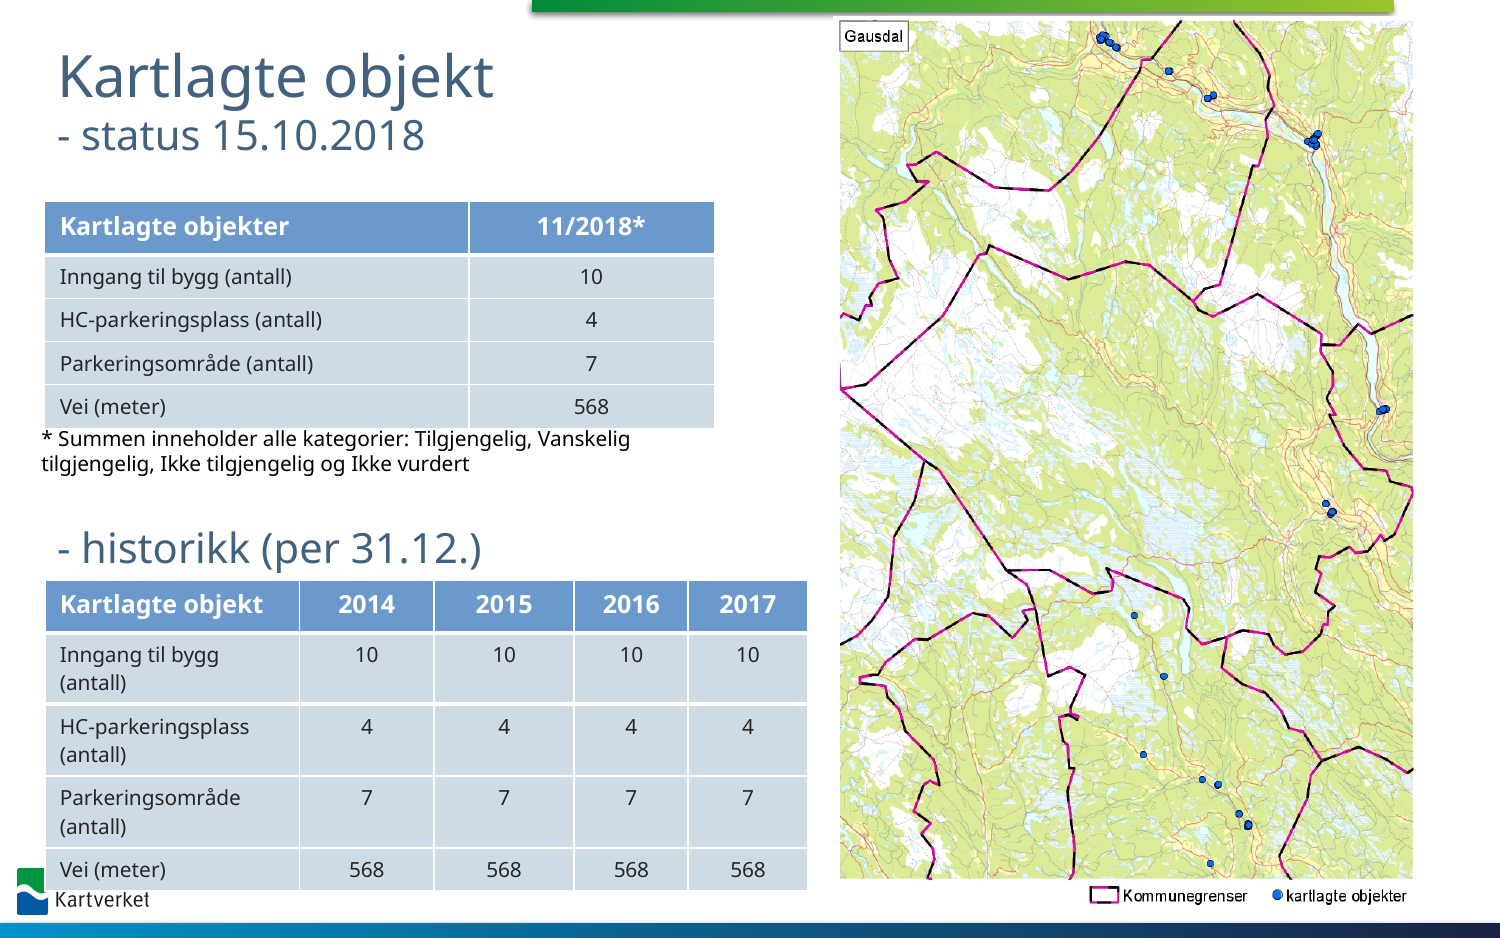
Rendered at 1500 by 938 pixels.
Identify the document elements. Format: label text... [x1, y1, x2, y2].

table_cell 4 [689, 706, 807, 775]
table_cell 4 [300, 706, 433, 775]
table_cell 7 [300, 777, 433, 847]
table_cell Inngang til bygg (antall) [46, 635, 299, 702]
table_cell Parkeringsområde (antall) [46, 777, 299, 847]
table_cell 7 [575, 777, 687, 847]
table_cell Vei (meter) [45, 385, 468, 417]
table_header 11/2018* [470, 202, 714, 253]
table_cell Parkeringsområde (antall) [45, 342, 468, 384]
table_cell 568 [575, 849, 687, 890]
table_cell HC-parkeringsplass (antall) [45, 299, 468, 341]
table_cell 568 [300, 849, 433, 890]
table_cell 10 [470, 257, 714, 298]
table_header 2016 [575, 581, 687, 631]
text_box Kartlagte objekt - status 15.10.2018 [42, 24, 828, 167]
table_cell Inngang til bygg (antall) [45, 257, 468, 298]
text_box * Summen inneholder alle kategorier: Tilgjengelig, Vanskelig tilgjengelig, Ikke tilgjengelig og Ikke vurdert [26, 417, 711, 483]
table_cell 568 [689, 849, 807, 890]
table_cell Vei (meter) [46, 849, 299, 890]
table_cell HC-parkeringsplass (antall) [46, 706, 299, 775]
table_cell 4 [435, 706, 573, 775]
table_cell 568 [470, 385, 714, 428]
table_cell 4 [575, 706, 687, 775]
picture [833, 16, 1419, 913]
table_cell 7 [435, 777, 573, 847]
table_cell 4 [470, 299, 714, 341]
table_cell 10 [689, 635, 807, 702]
table_header Kartlagte objekt [46, 581, 299, 631]
text_box - historikk (per 31.12.) [42, 496, 828, 580]
table_cell 10 [435, 635, 573, 702]
table_header 2014 [300, 581, 433, 631]
table_cell 7 [470, 342, 714, 384]
table_cell 10 [300, 635, 433, 702]
table_header Kartlagte objekter [45, 202, 468, 253]
table_cell 568 [435, 849, 573, 890]
table_header 2017 [689, 581, 807, 631]
table_cell 10 [575, 635, 687, 702]
table_cell 7 [689, 777, 807, 847]
table_header 2015 [435, 581, 573, 631]
